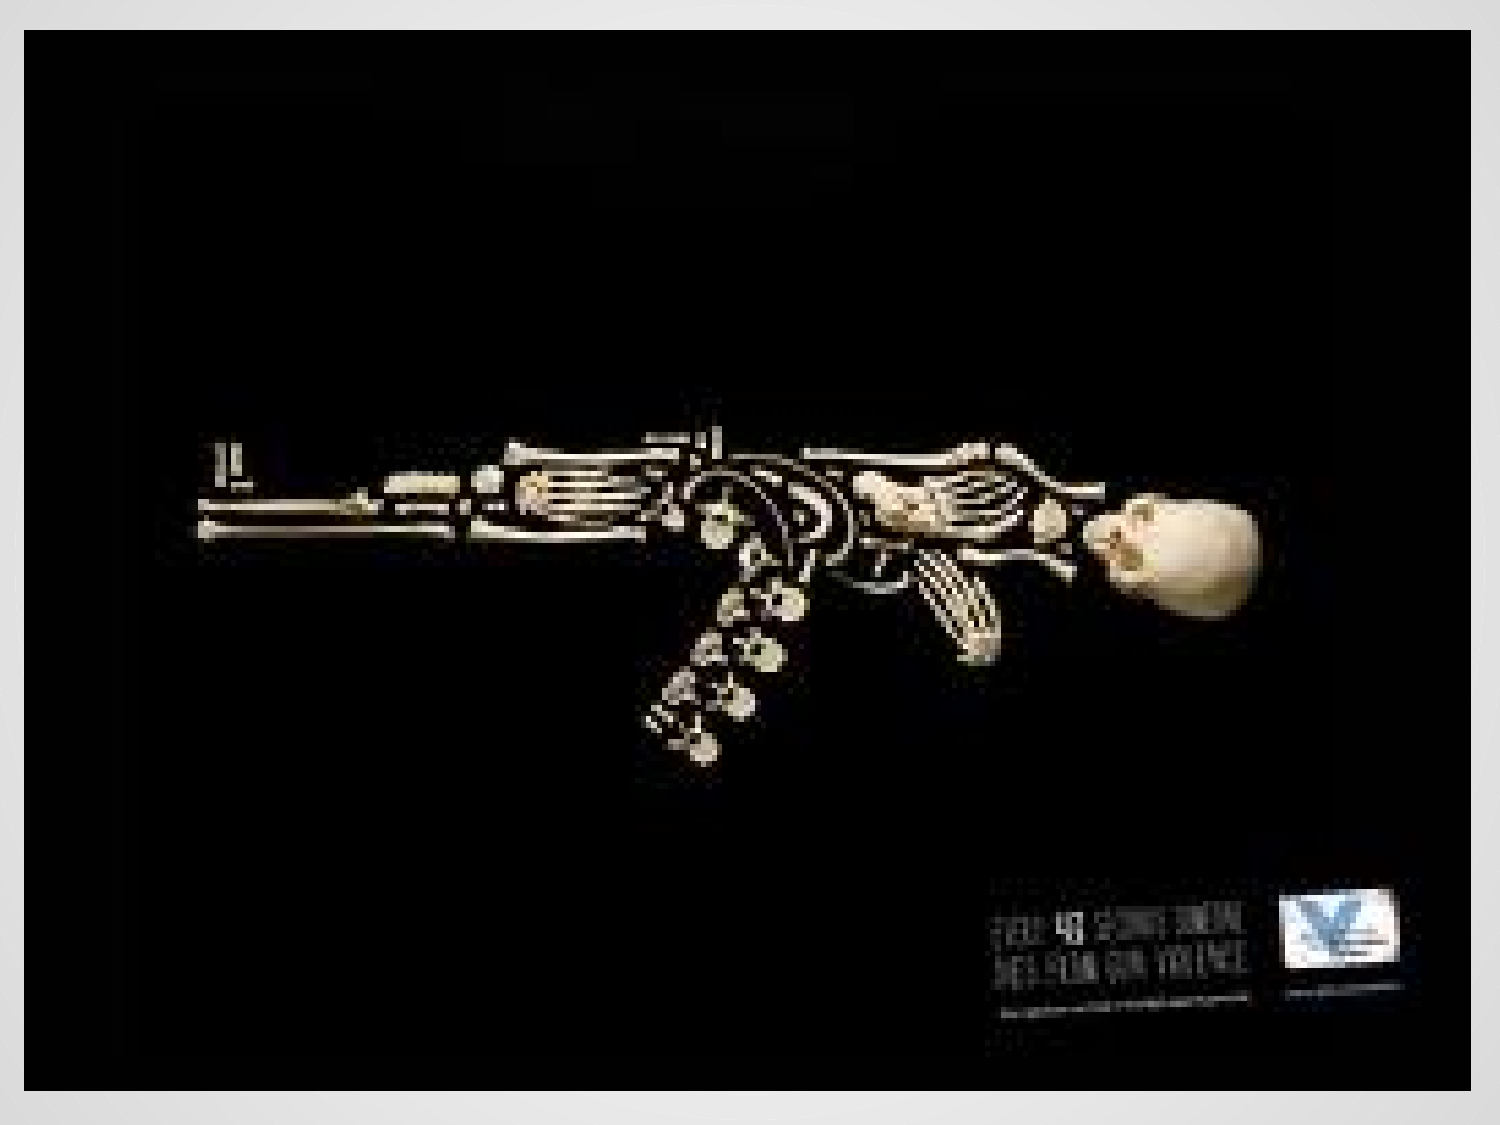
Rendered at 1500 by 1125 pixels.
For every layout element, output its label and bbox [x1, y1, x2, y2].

list [24, 30, 1471, 1092]
